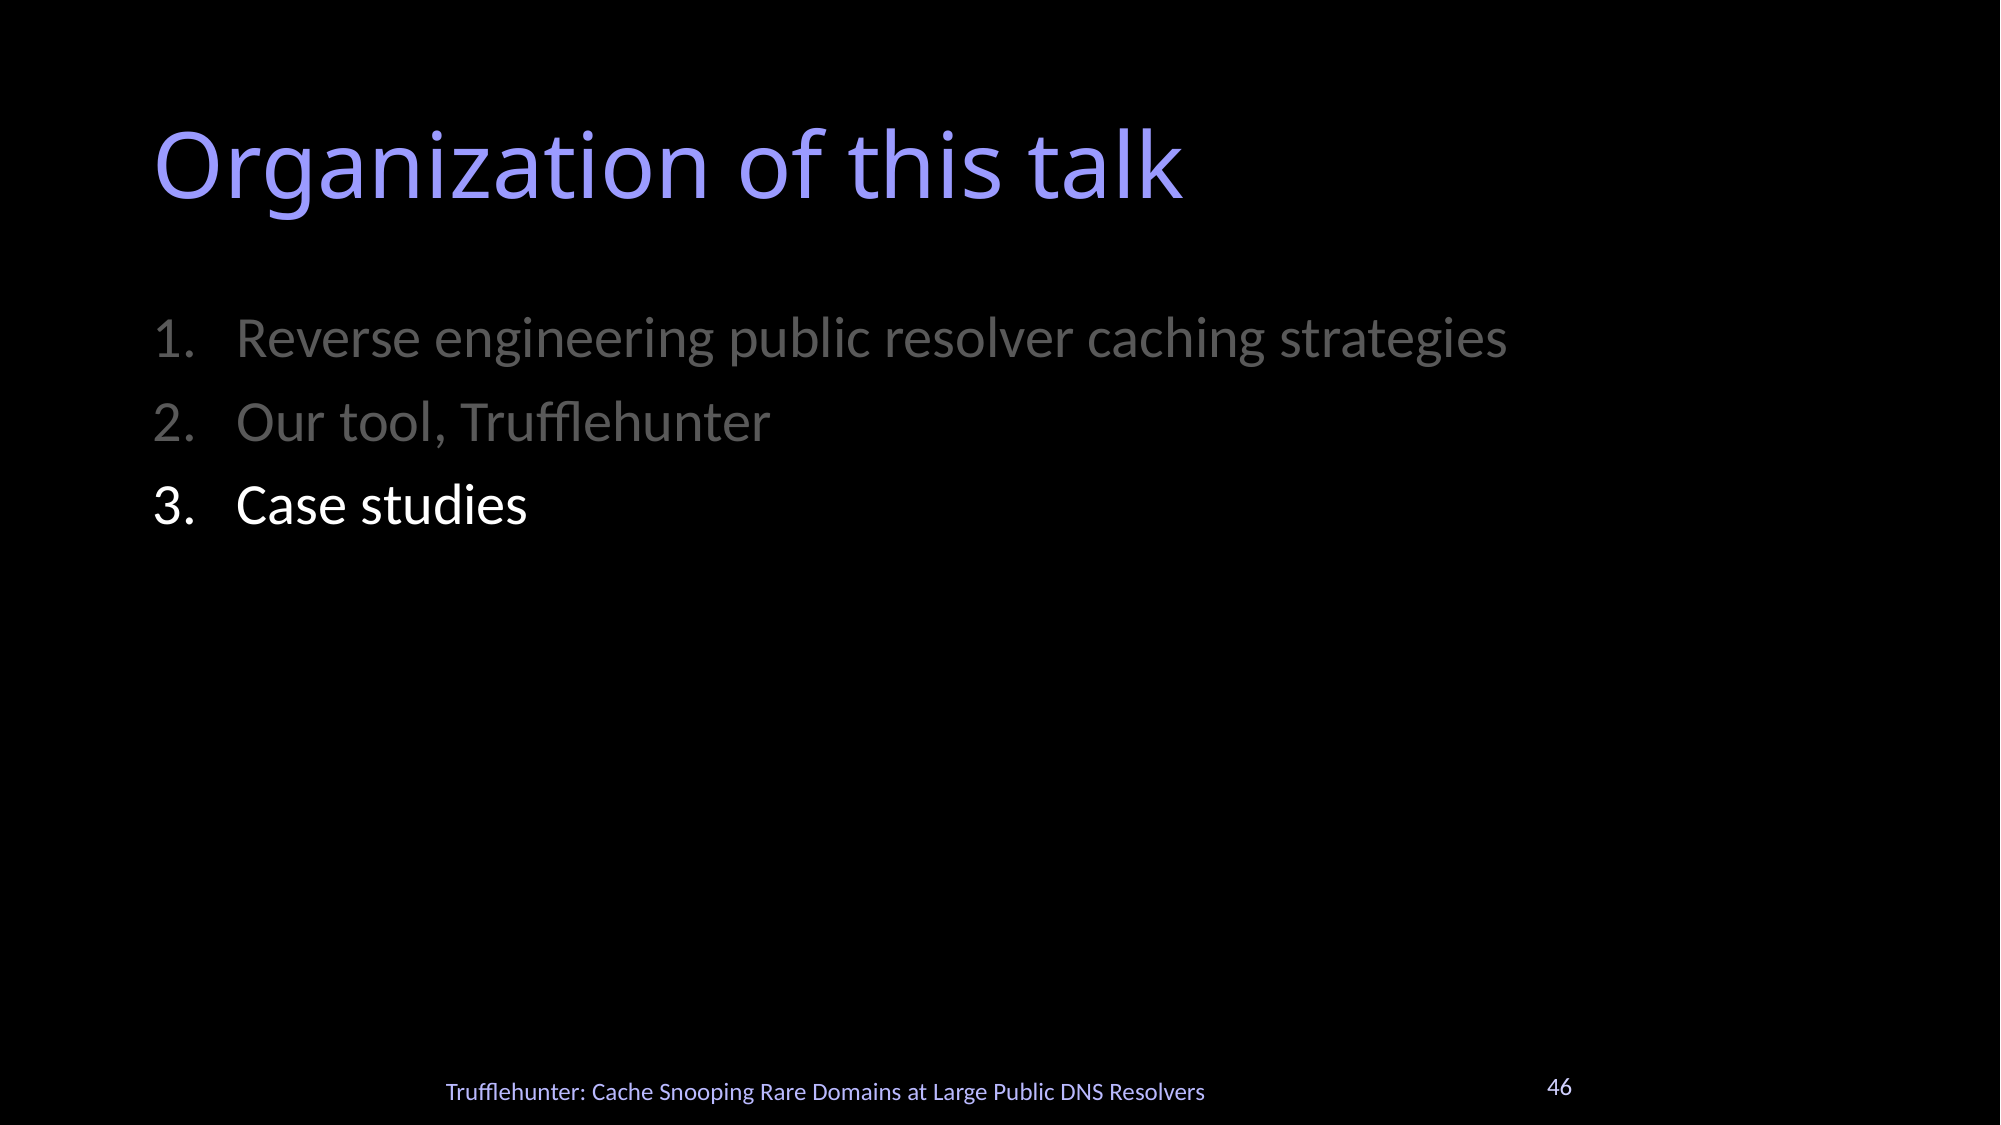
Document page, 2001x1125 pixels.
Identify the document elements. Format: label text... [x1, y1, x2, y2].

title Organization of this talk [137, 59, 1863, 278]
slide_number 46 [1137, 1055, 1588, 1116]
footer Trufflehunter: Cache Snooping Rare Domains at Large Public DNS Resolvers [412, 1060, 1240, 1121]
list Reverse engineering public resolver caching strategies Our tool, Trufflehunter Case studies [137, 299, 1863, 1014]
